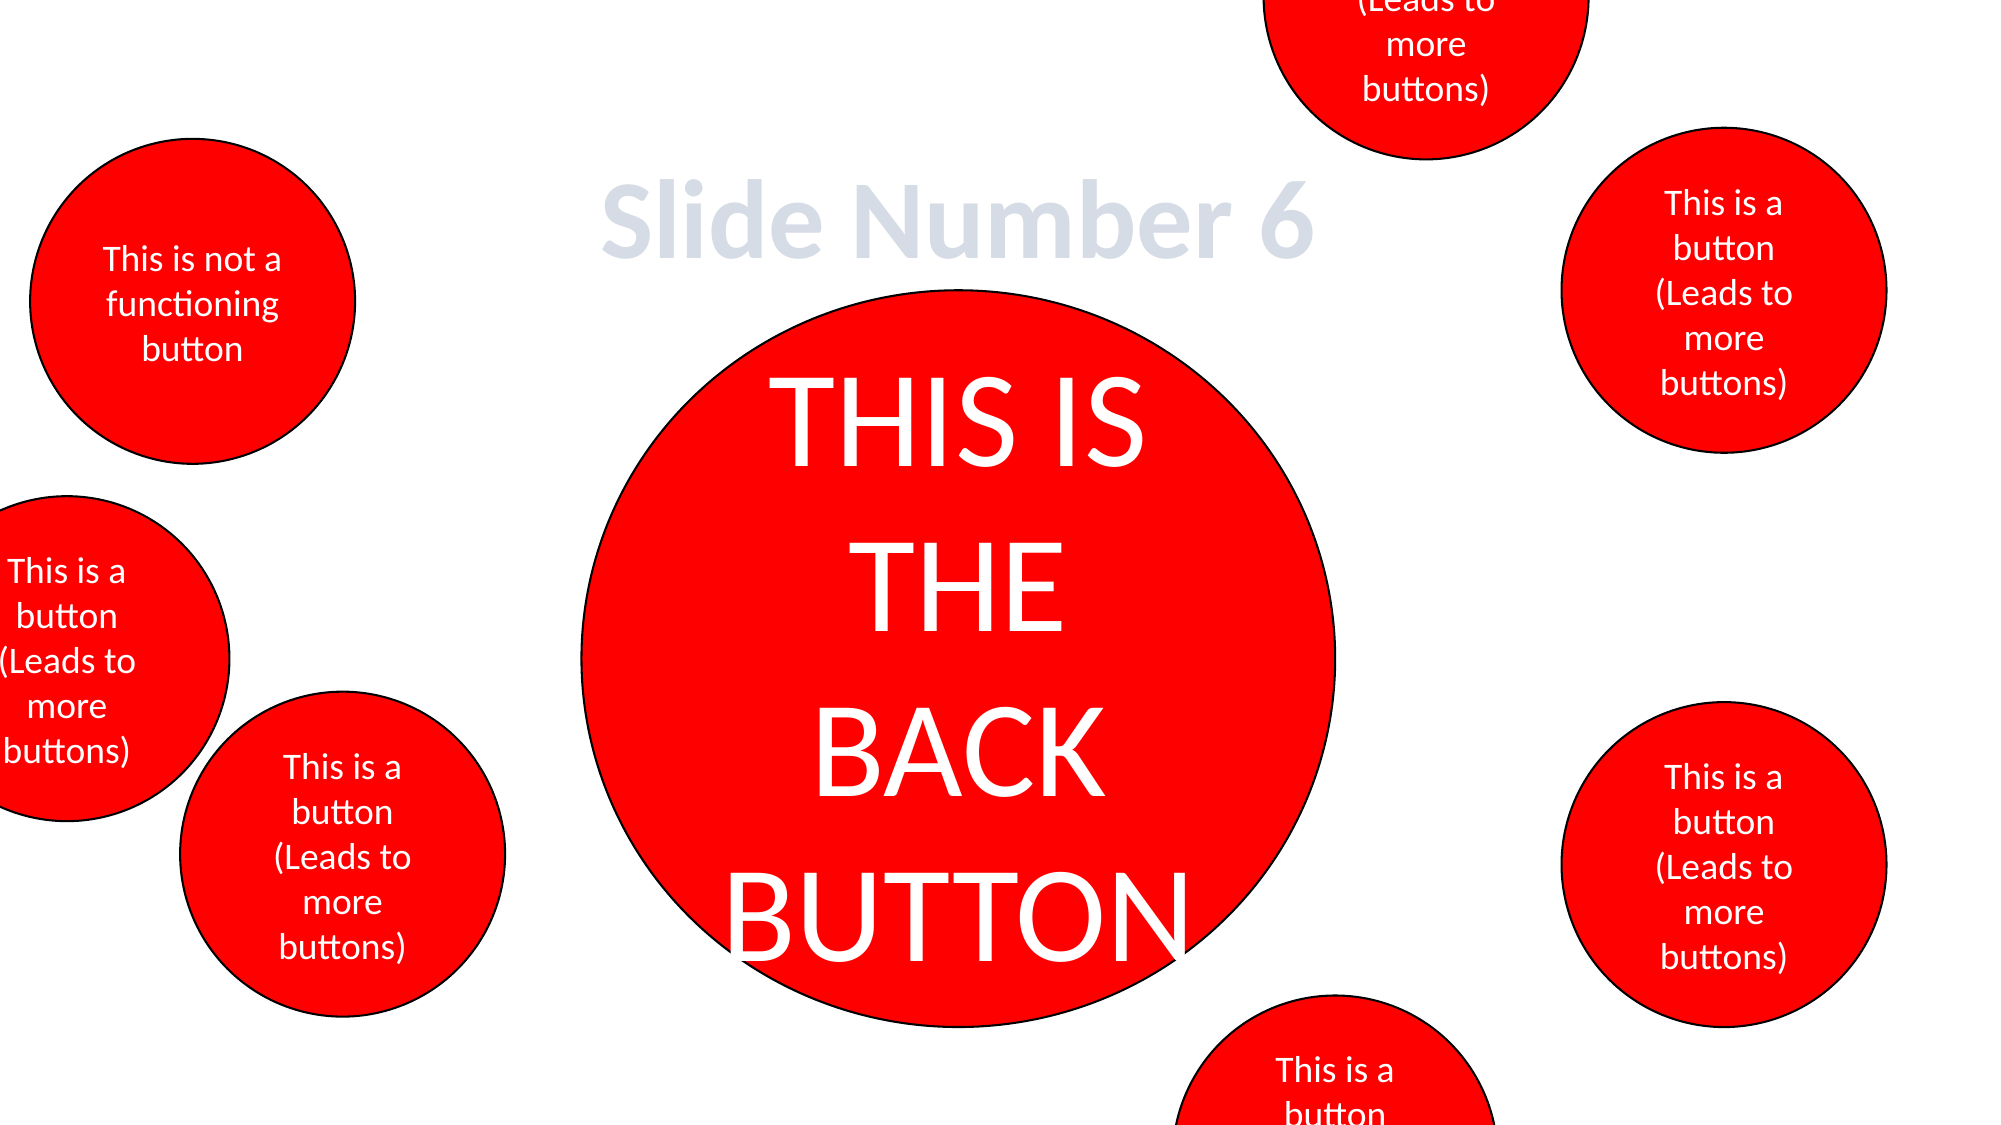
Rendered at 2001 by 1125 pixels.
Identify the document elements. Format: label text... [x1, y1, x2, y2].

text_box Slide Number 6 [584, 138, 1332, 289]
text_box THIS IS THE BACK BUTTON [580, 289, 1337, 1029]
text_box This is a button (Leads to more buttons) [179, 690, 507, 1018]
text_box This is a button (Leads to more buttons) [1174, 994, 1496, 1125]
text_box This is a button (Leads to more buttons) [1262, 0, 1590, 161]
text_box This is a button (Leads to more buttons) [1560, 126, 1888, 454]
text_box This is a button (Leads to more buttons) [1560, 701, 1888, 1029]
text_box This is a button (Leads to more buttons) [0, 495, 231, 823]
text_box This is not a functioning button [29, 137, 357, 465]
